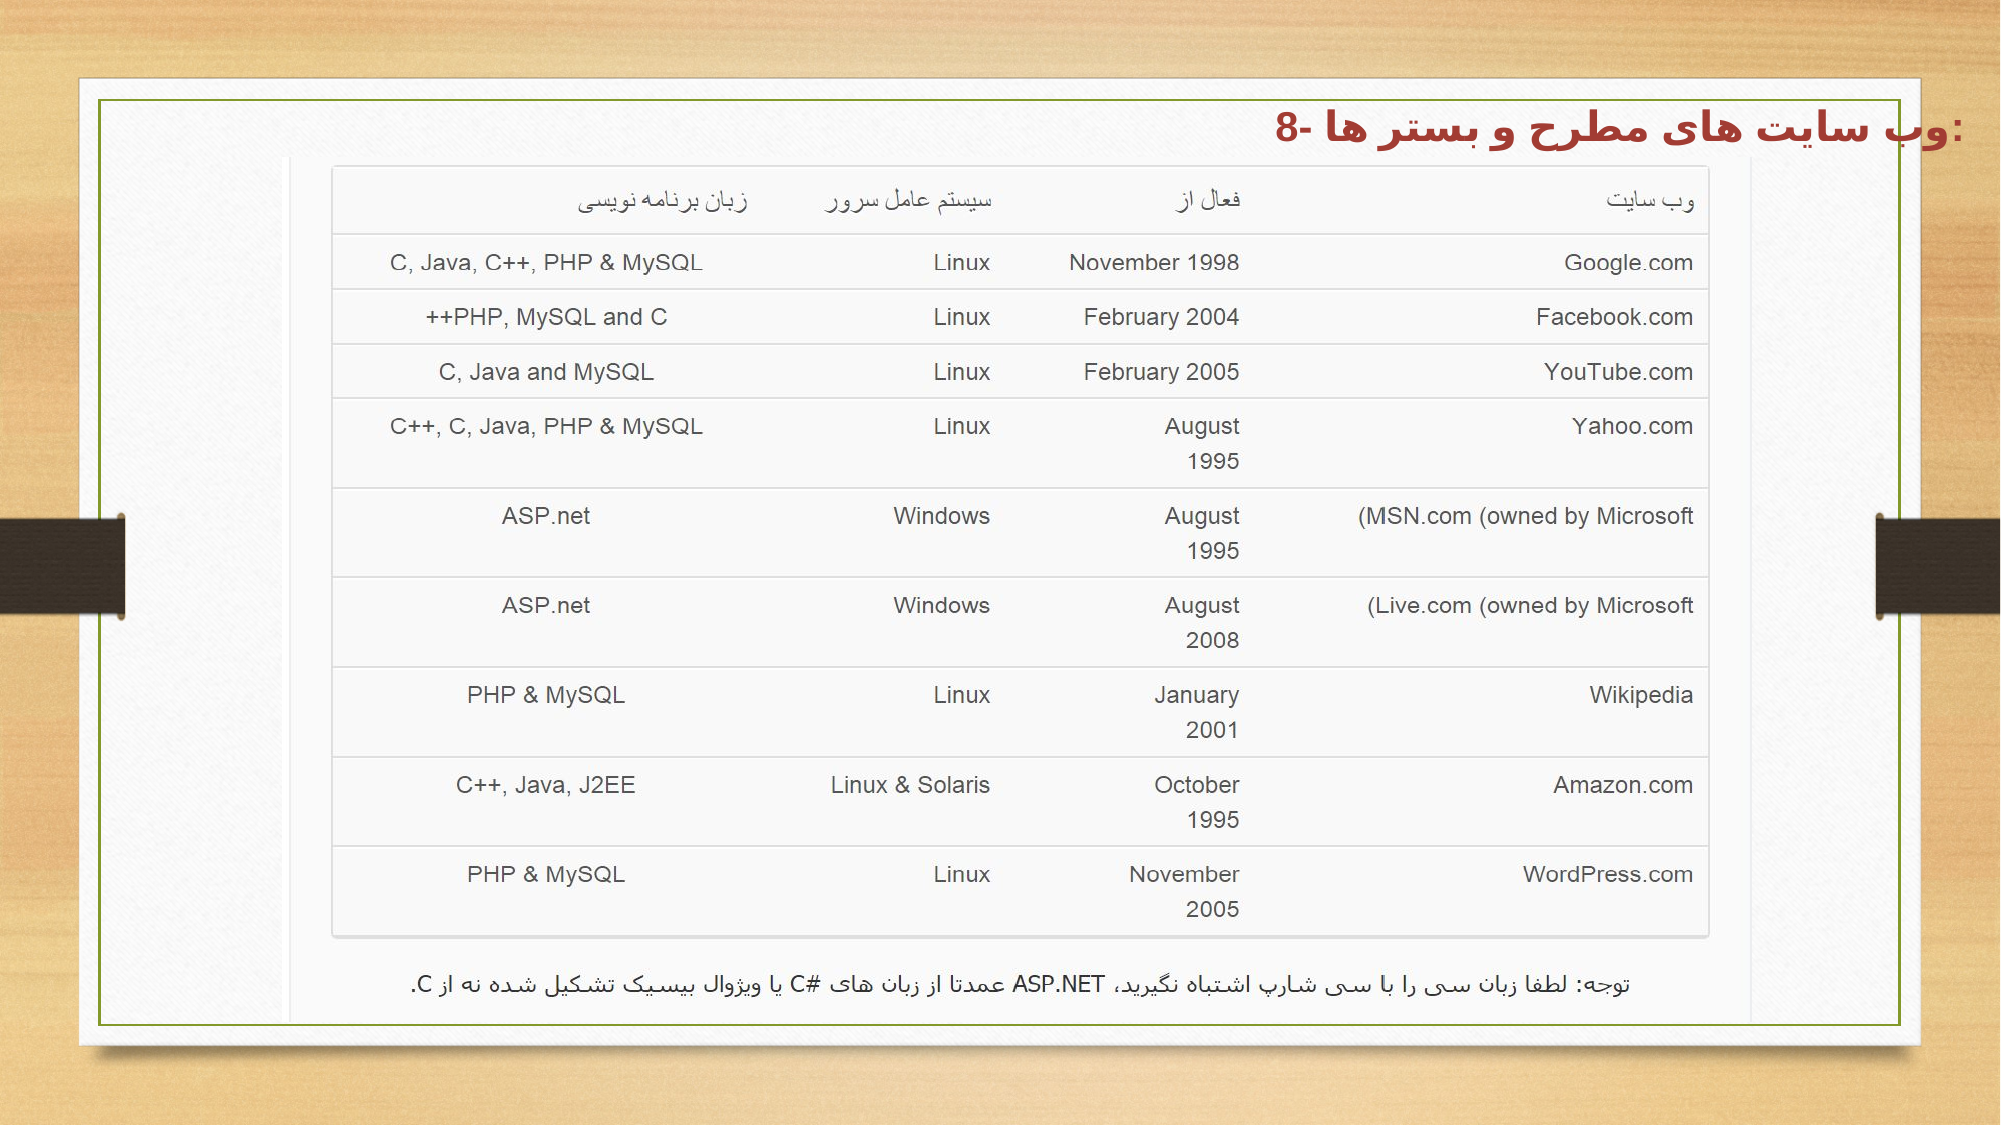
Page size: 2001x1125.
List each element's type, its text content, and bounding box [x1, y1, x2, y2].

picture [0, 0, 2001, 1125]
text_box 8- وب سایت های مطرح و بستر ها: [1260, 92, 1980, 157]
